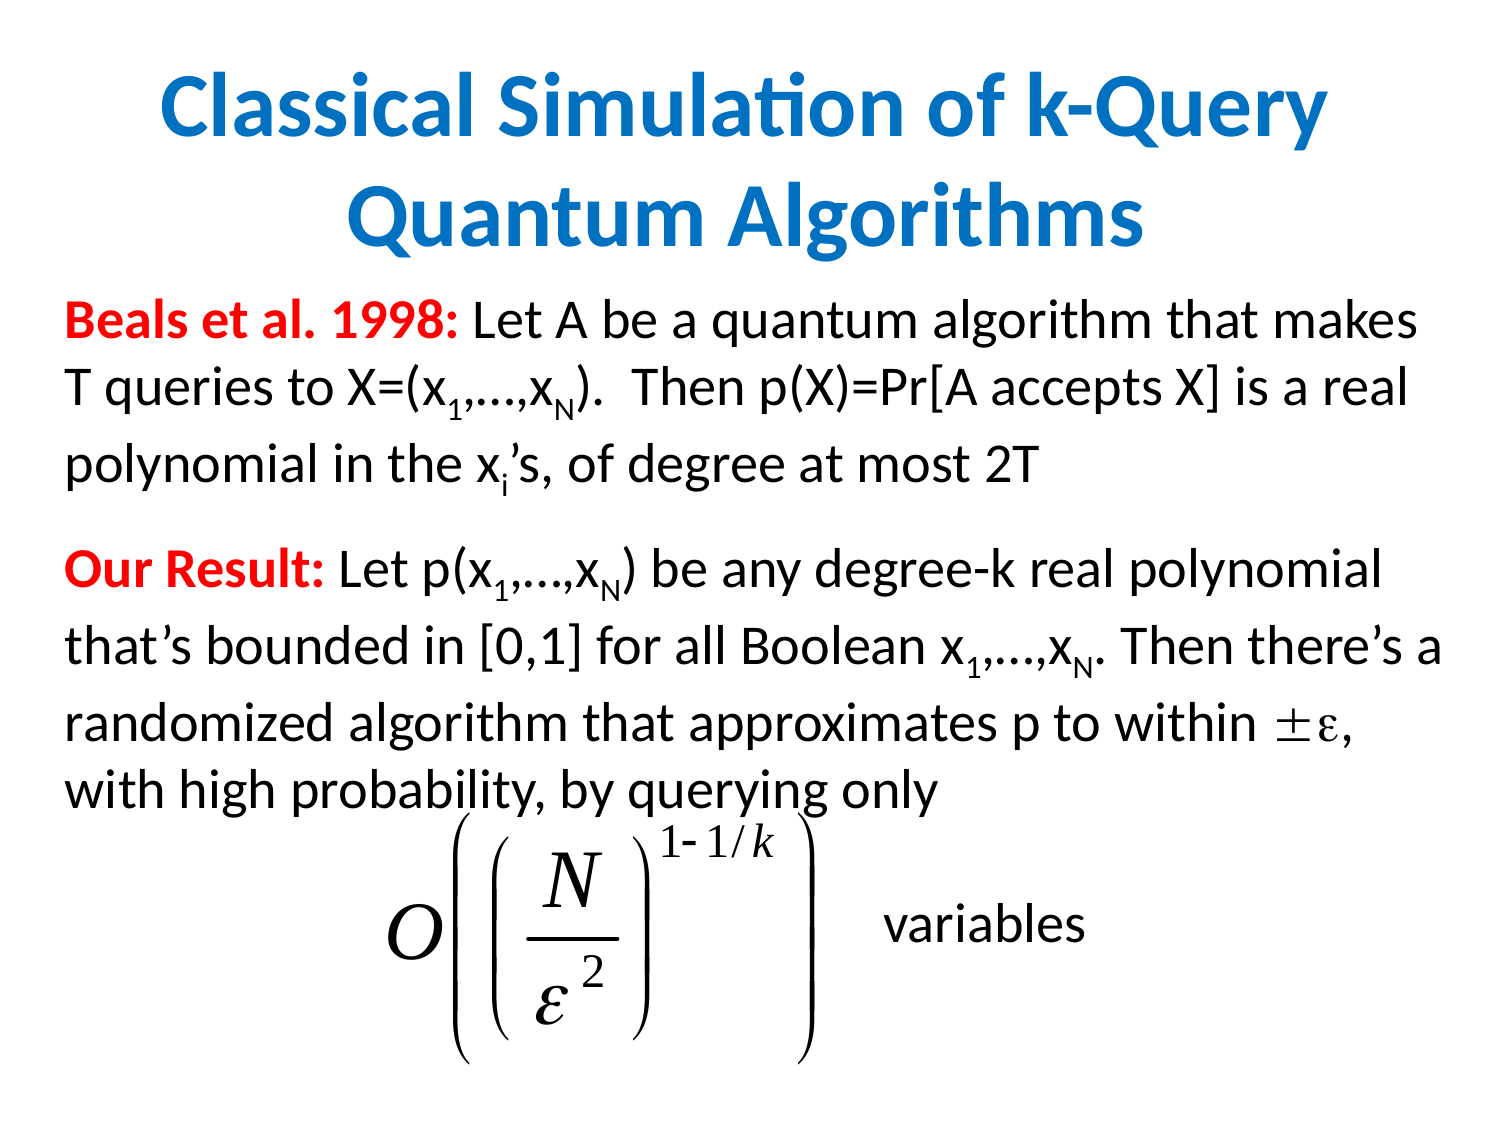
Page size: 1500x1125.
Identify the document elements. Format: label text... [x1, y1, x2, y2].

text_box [374, 793, 840, 1085]
text_box variables [868, 878, 1138, 961]
text_box Beals et al. 1998: Let A be a quantum algorithm that makes T queries to X=(x1,…,xN). Then p(X)=Pr[A accepts X] is a real polynomial in the xi’s, of degree at most 2T Our Result: Let p(x1,…,xN) be any degree-k real polynomial that’s bounded in [0,1] for all Boolean x1,…,xN. Then there’s a randomized algorithm that approximates p to within , with high probability, by querying only [49, 274, 1463, 923]
text_box Classical Simulation of k-Query Quantum Algorithms [70, 37, 1421, 273]
